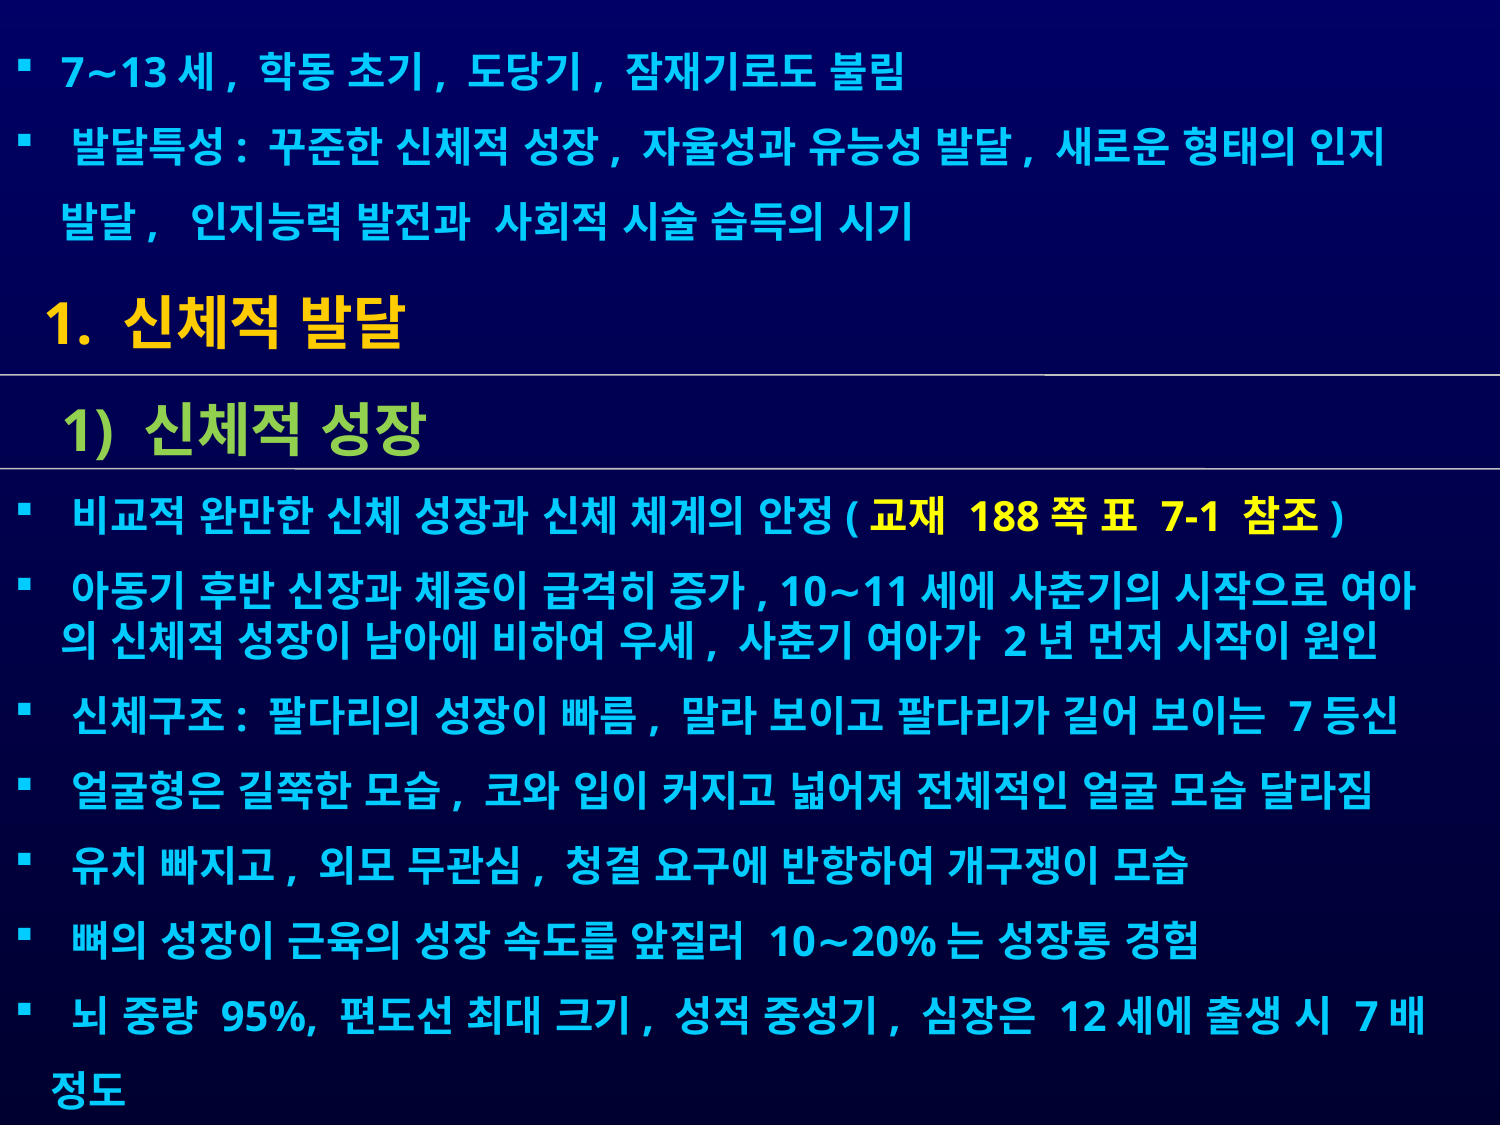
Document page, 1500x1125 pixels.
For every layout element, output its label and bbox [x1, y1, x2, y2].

text_box [0, 12, 1500, 1117]
